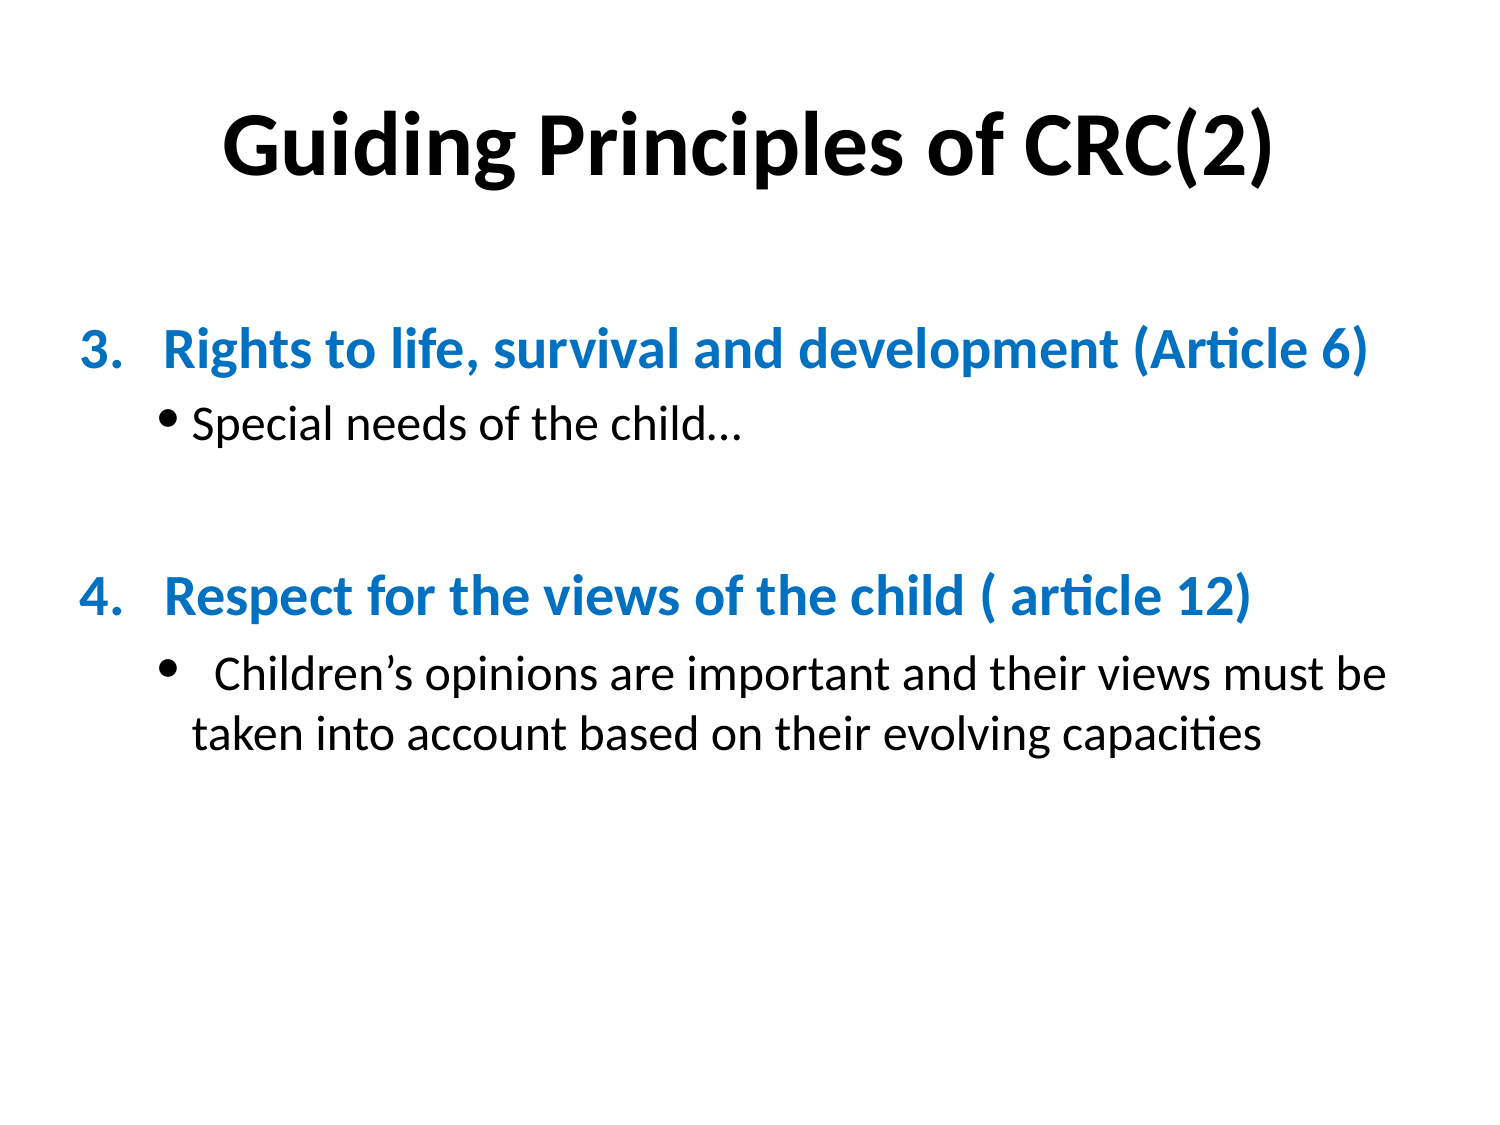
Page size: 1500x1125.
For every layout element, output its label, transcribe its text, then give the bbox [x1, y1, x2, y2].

title Guiding Principles of CRC(2) [75, 45, 1425, 233]
text_box Rights to life, survival and development (Article 6) Special needs of the child… 4. Respect for the views of the child ( article 12) Children’s opinions are important and their views must be taken into account based on their evolving capacities [64, 302, 1447, 768]
